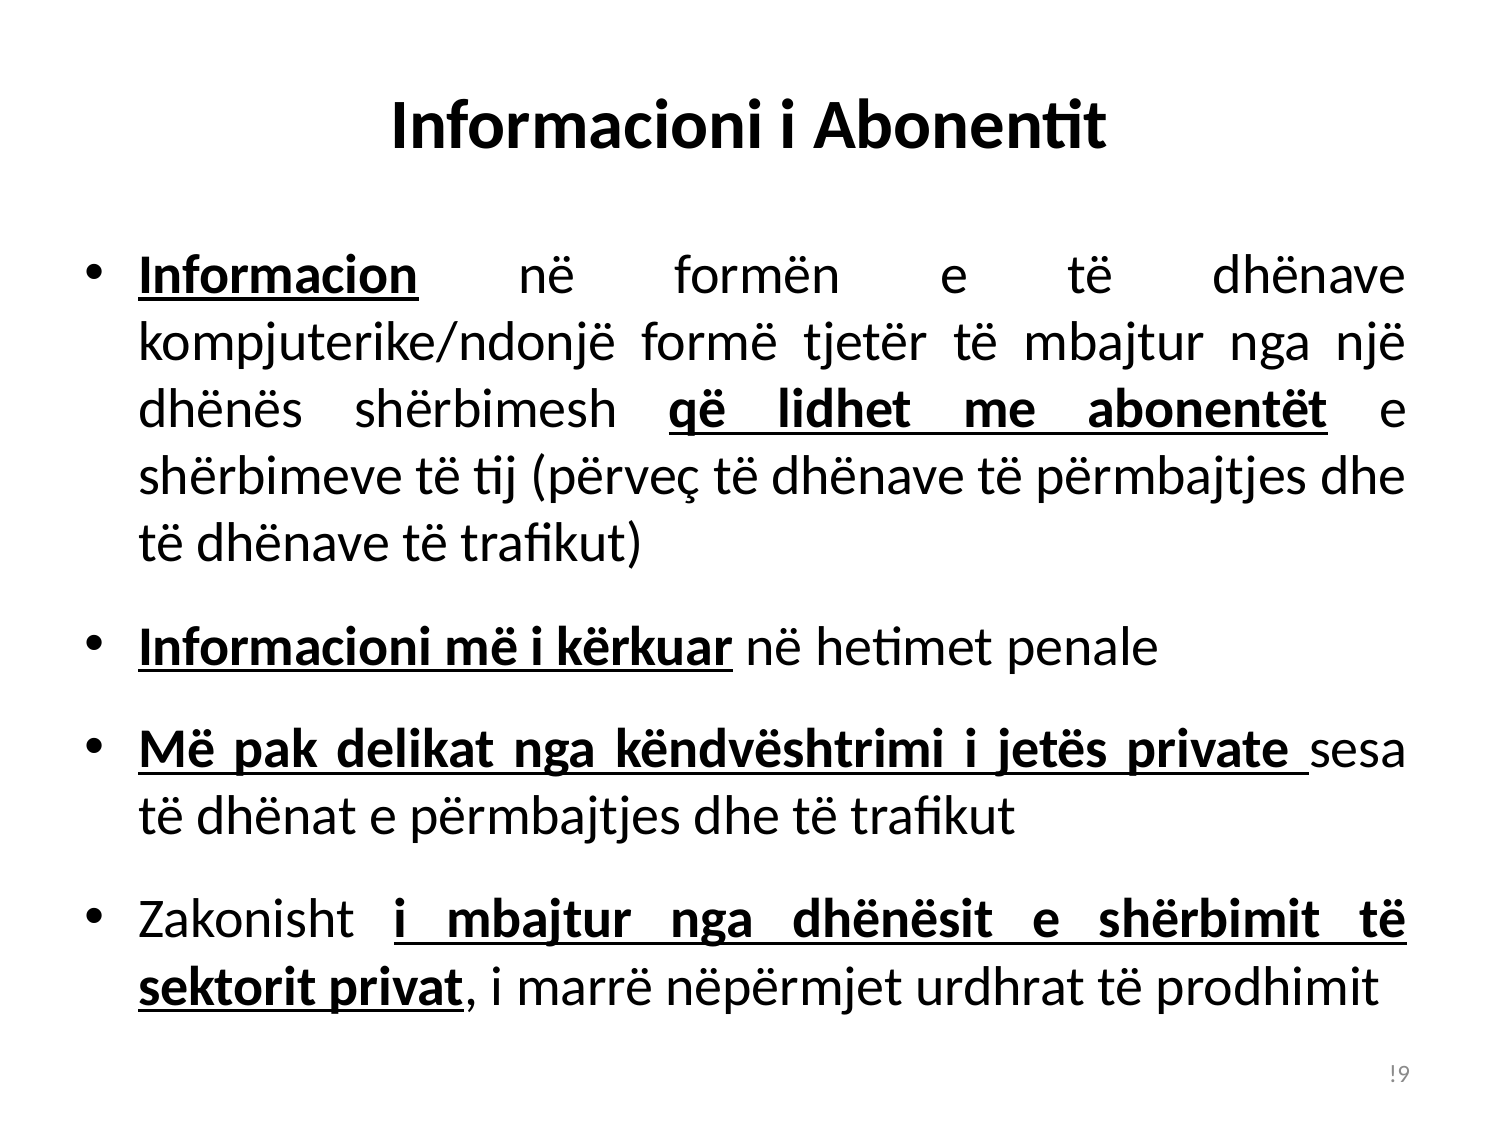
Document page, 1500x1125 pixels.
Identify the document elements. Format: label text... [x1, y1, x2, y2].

slide_number !9 [1074, 1042, 1425, 1103]
title Informacioni i Abonentit [74, 25, 1426, 214]
list Informacion në formën e të dhënave kompjuterike/ndonjë formë tjetër të mbajtur nga një dhënës shërbimesh që lidhet me abonentët e shërbimeve të tij (përveç të dhënave të përmbajtjes dhe të dhënave të trafikut) Informacioni më i kërkuar në hetimet penale Më pak delikat nga këndvështrimi i jetës private sesa të dhënat e përmbajtjes dhe të trafikut Zakonisht i mbajtur nga dhënësit e shërbimit të sektorit privat, i marrë nëpërmjet urdhrat të prodhimit [69, 230, 1423, 1072]
